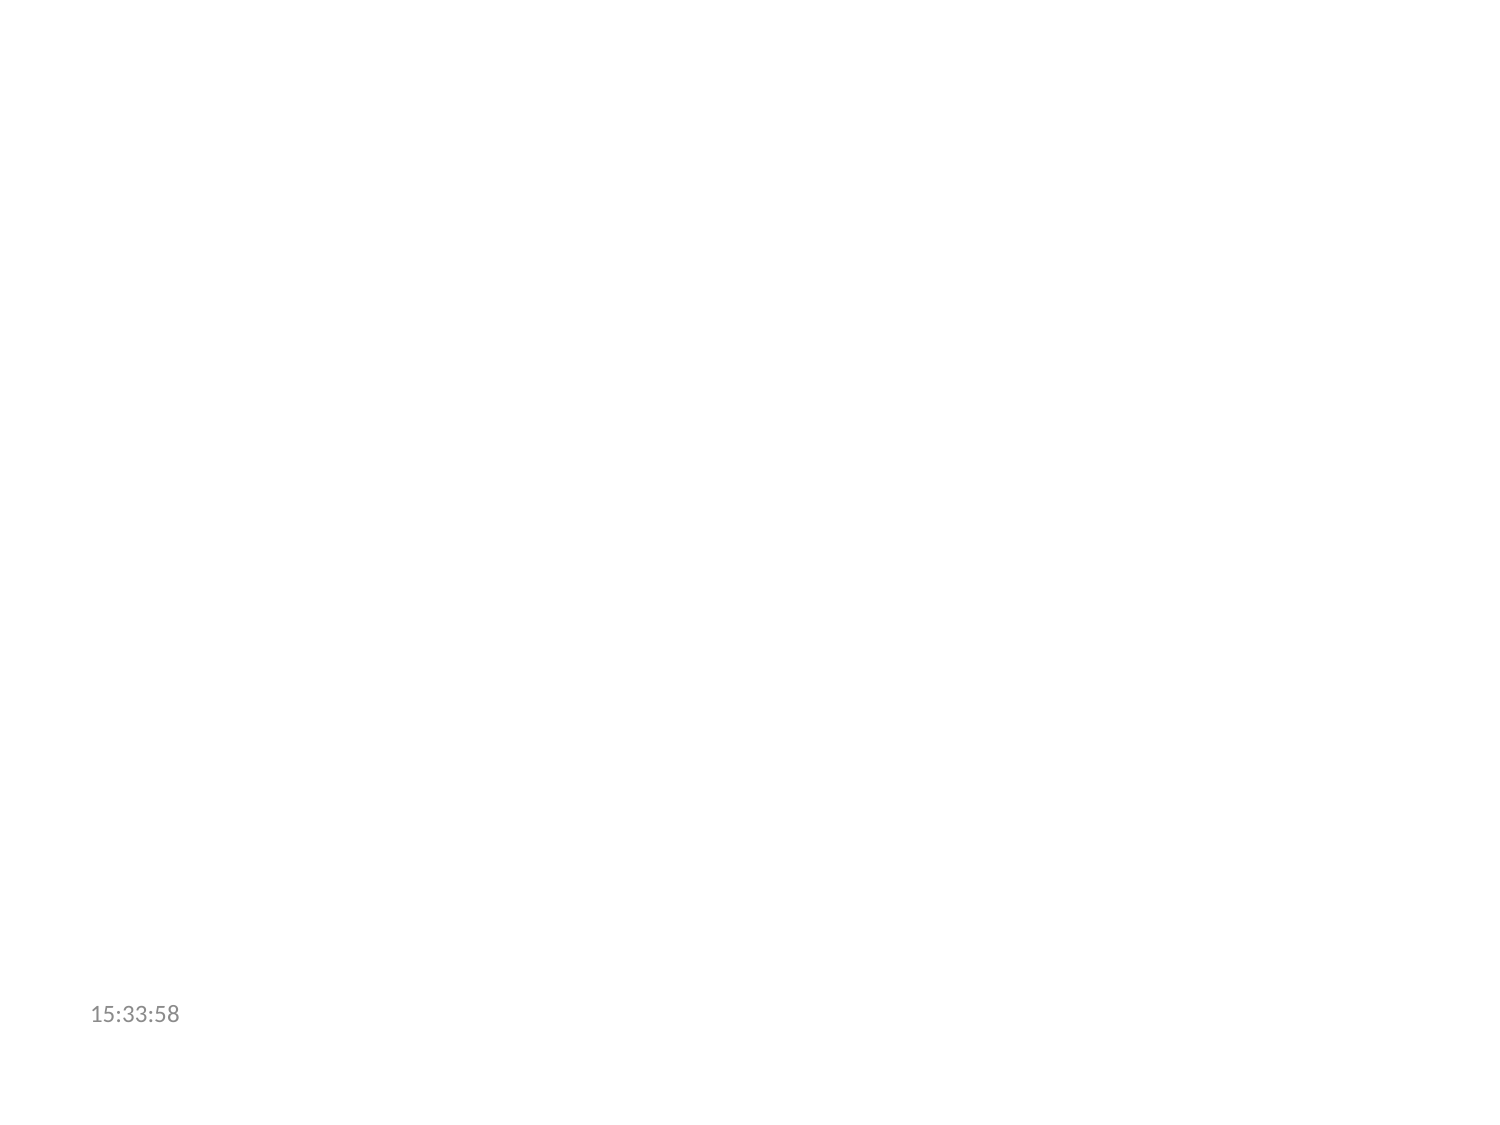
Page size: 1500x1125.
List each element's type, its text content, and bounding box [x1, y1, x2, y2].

text_box 15:35:09 [75, 982, 425, 1043]
